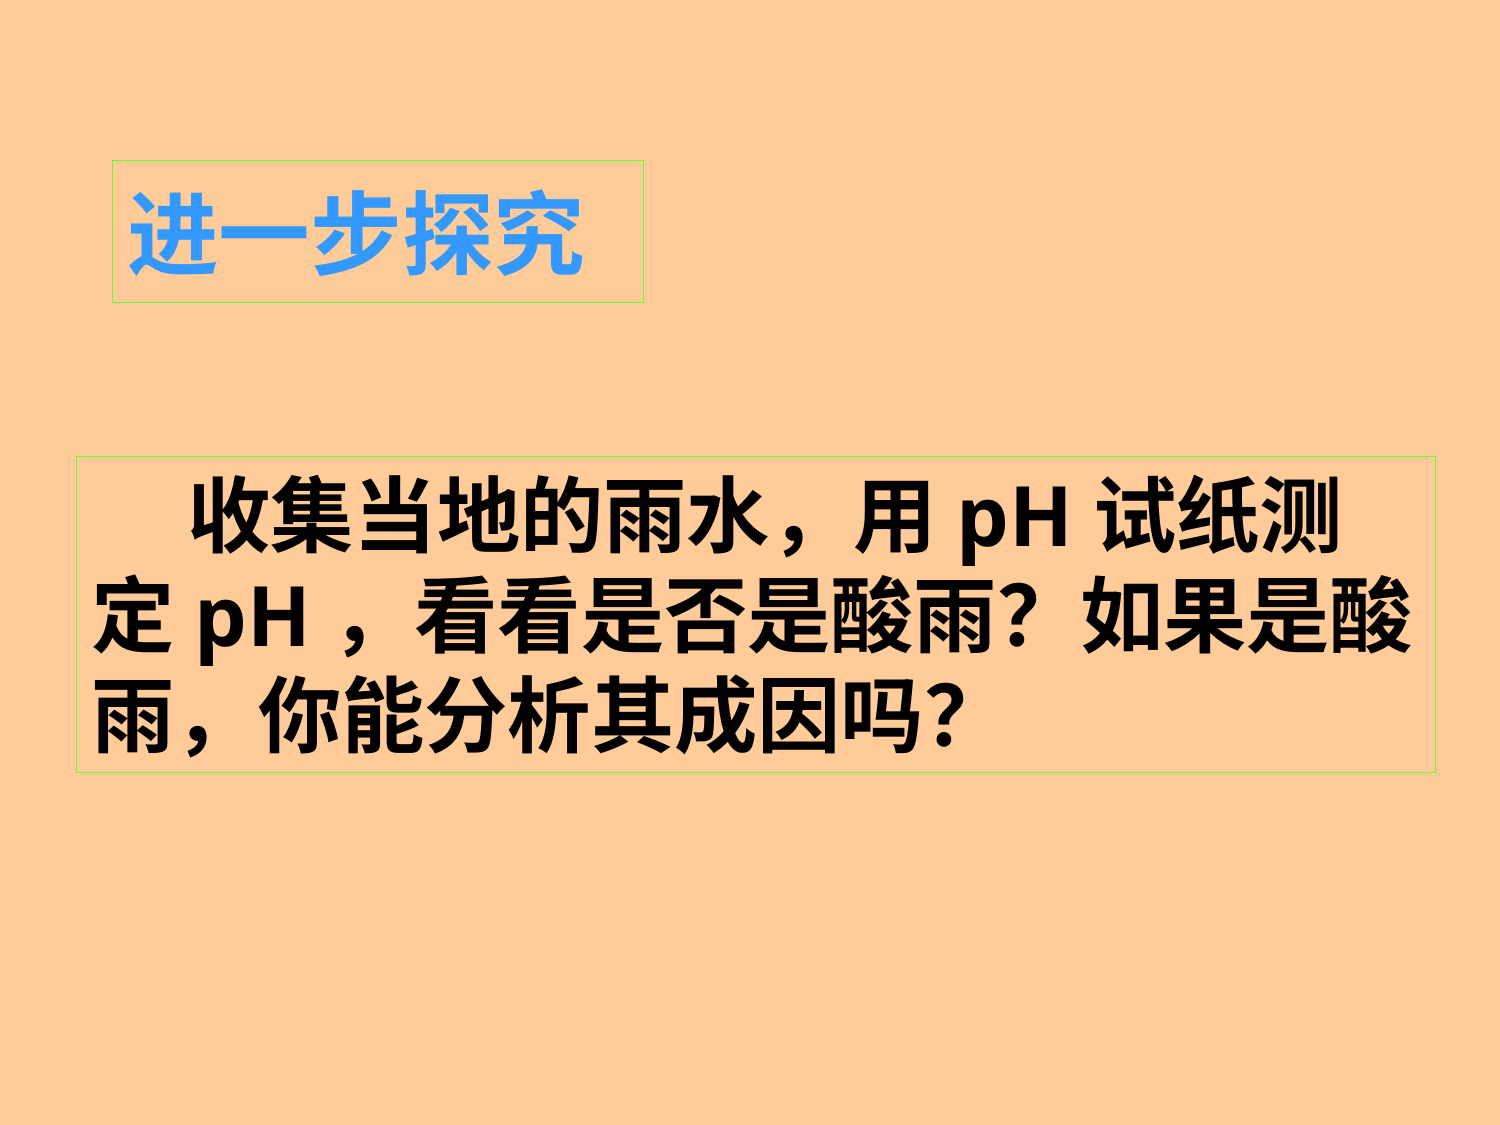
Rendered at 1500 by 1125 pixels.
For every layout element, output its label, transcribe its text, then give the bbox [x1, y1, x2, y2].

text_box 收集当地的雨水，用pH试纸测定pH，看看是否是酸雨？如果是酸雨，你能分析其成因吗？ [76, 456, 1436, 773]
title 进一步探究 [112, 160, 644, 303]
